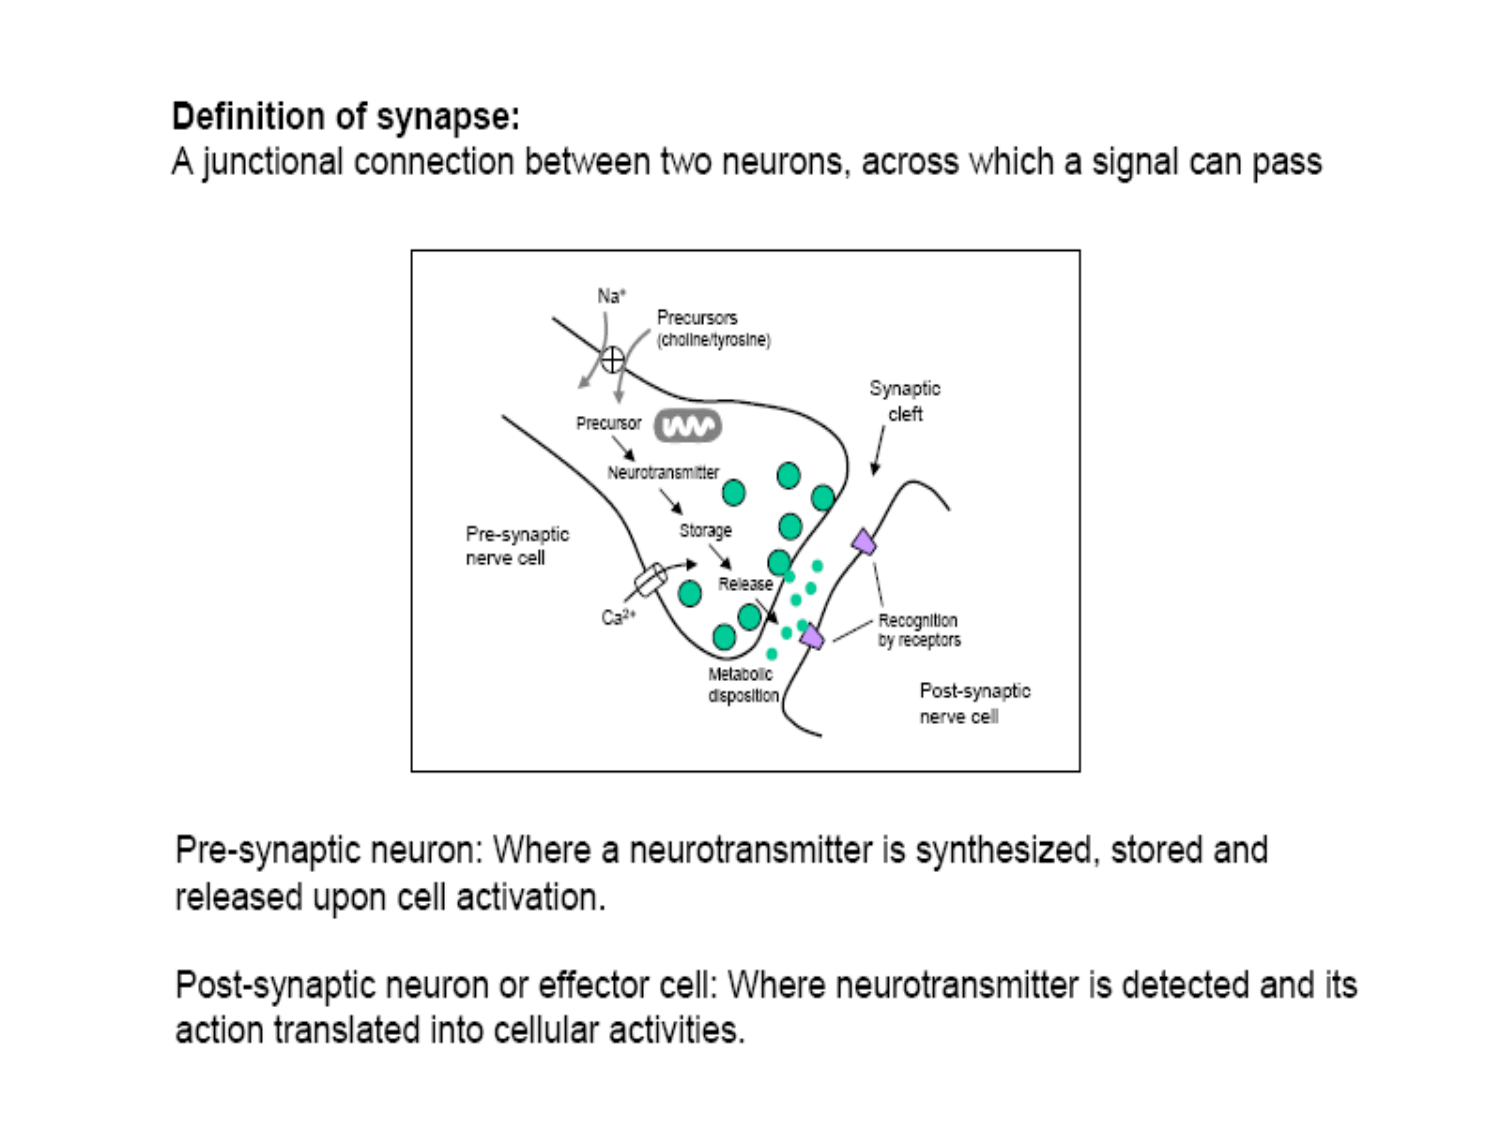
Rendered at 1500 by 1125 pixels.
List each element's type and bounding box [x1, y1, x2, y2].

text_box [0, 0, 1500, 1125]
